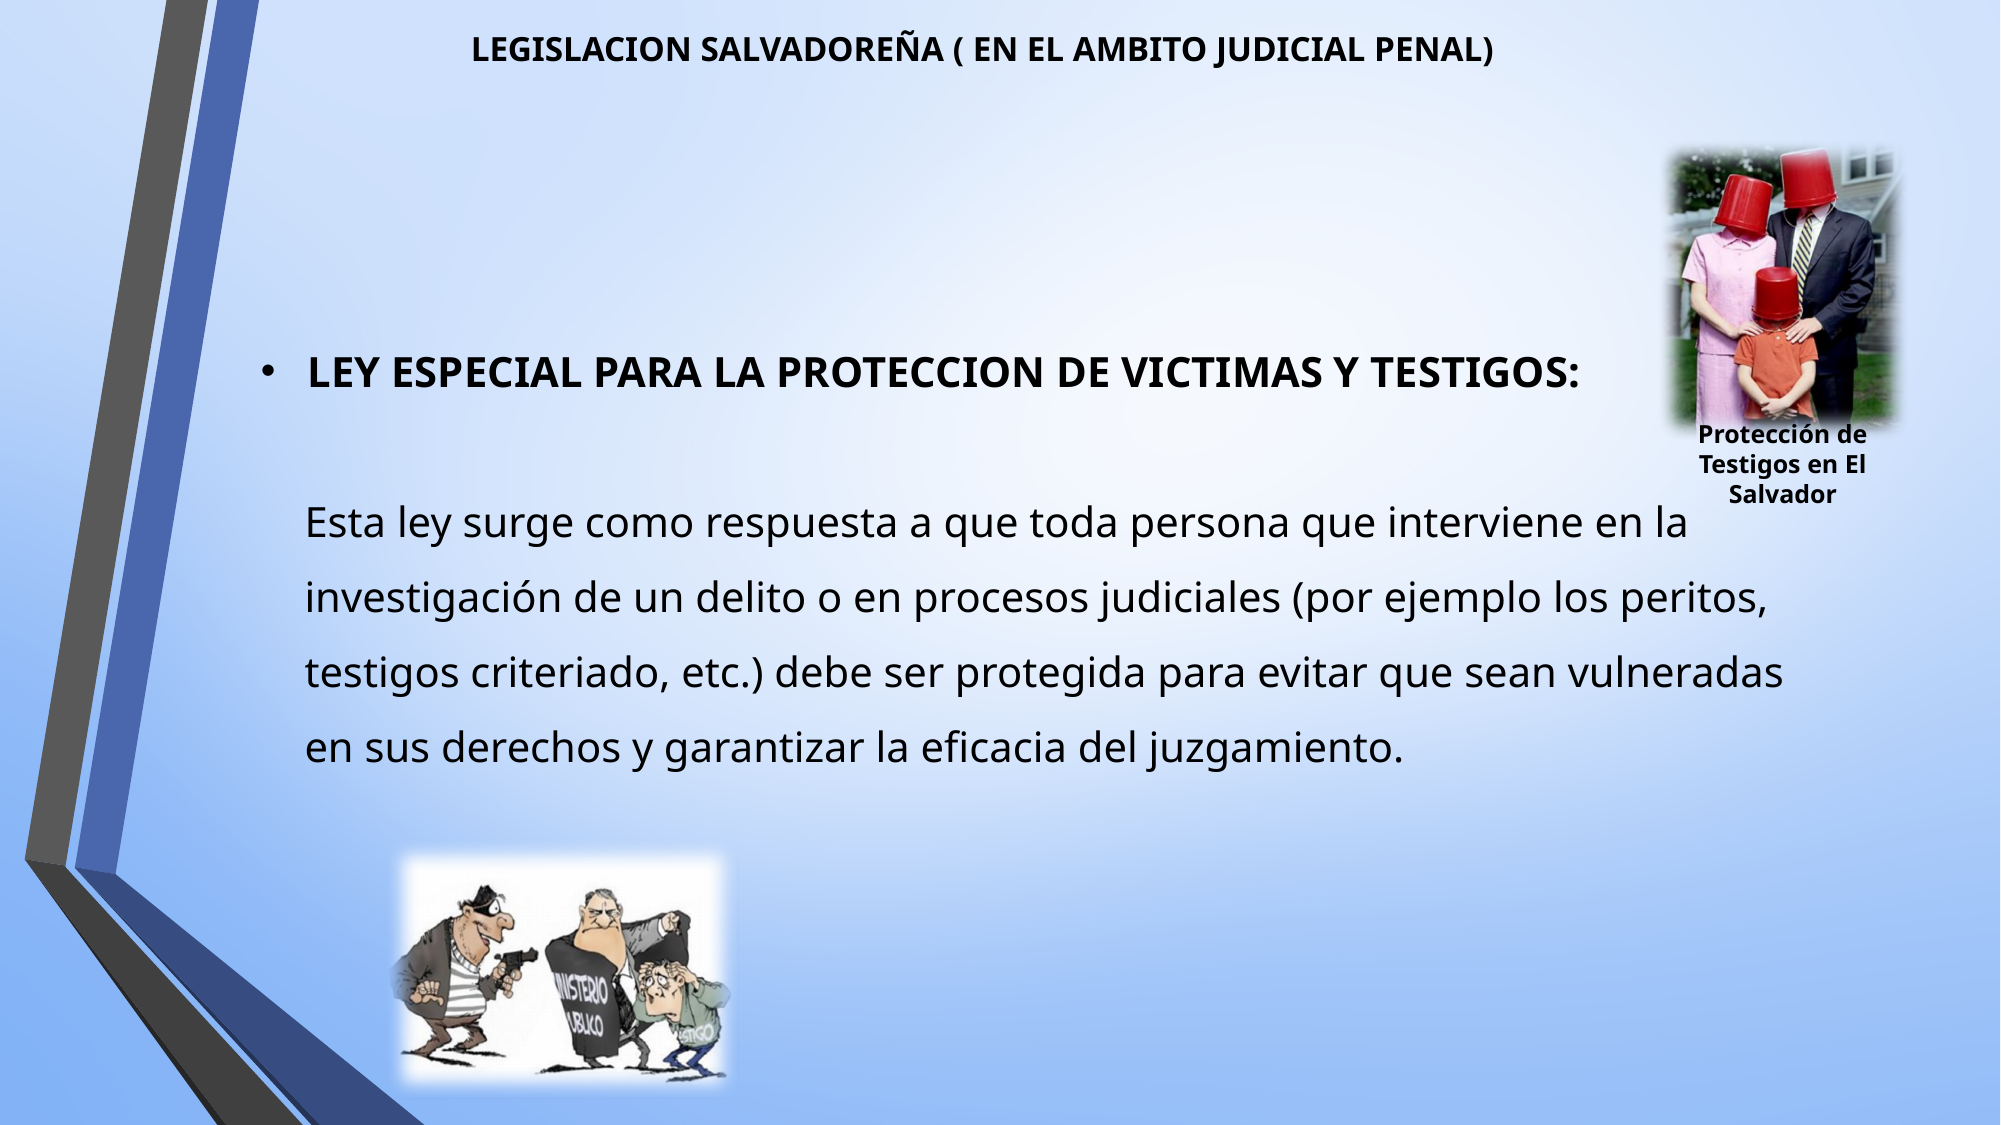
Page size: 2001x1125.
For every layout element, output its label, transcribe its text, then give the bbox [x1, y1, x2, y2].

text_box LEY ESPECIAL PARA LA PROTECCION DE VICTIMAS Y TESTIGOS: Esta ley surge como respuesta a que toda persona que interviene en la investigación de un delito o en procesos judiciales (por ejemplo los peritos, testigos criteriado, etc.) debe ser protegida para evitar que sean vulneradas en sus derechos y garantizar la eficacia del juzgamiento. [246, 313, 1802, 779]
picture [384, 837, 741, 1102]
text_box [1635, 139, 1931, 487]
text_box LEGISLACION SALVADOREÑA ( EN EL AMBITO JUDICIAL PENAL) [79, 18, 1887, 78]
